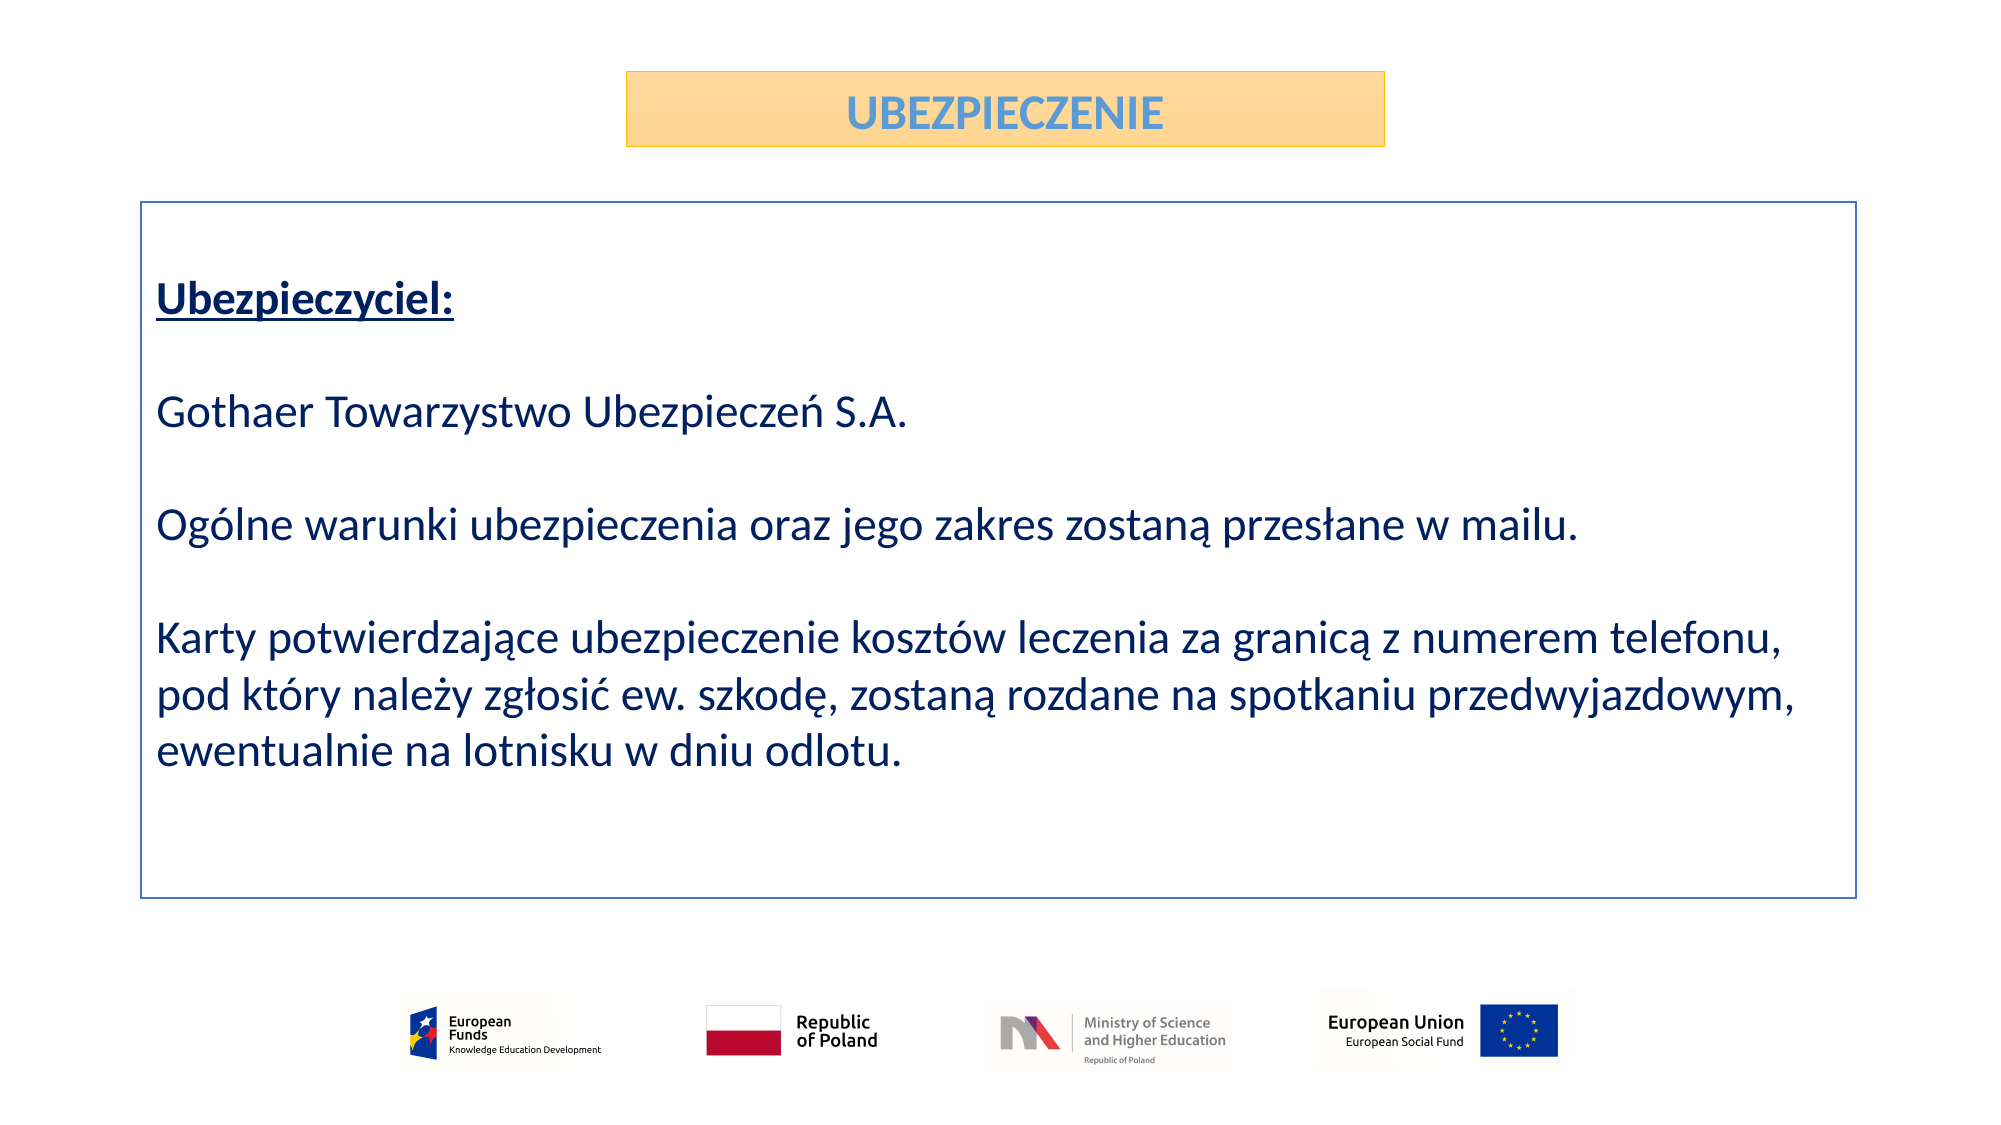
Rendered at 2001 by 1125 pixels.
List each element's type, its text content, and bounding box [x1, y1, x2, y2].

picture [334, 987, 1605, 1074]
title Ubezpieczyciel: Gothaer Towarzystwo Ubezpieczeń S.A. Ogólne warunki ubezpieczenia oraz jego zakres zostaną przesłane w mailu. Karty potwierdzające ubezpieczenie kosztów leczenia za granicą z numerem telefonu, pod który należy zgłosić ew. szkodę, zostaną rozdane na spotkaniu przedwyjazdowym, ewentualnie na lotnisku w dniu odlotu. [140, 201, 1857, 899]
text_box UBEZPIECZENIE [626, 71, 1385, 147]
